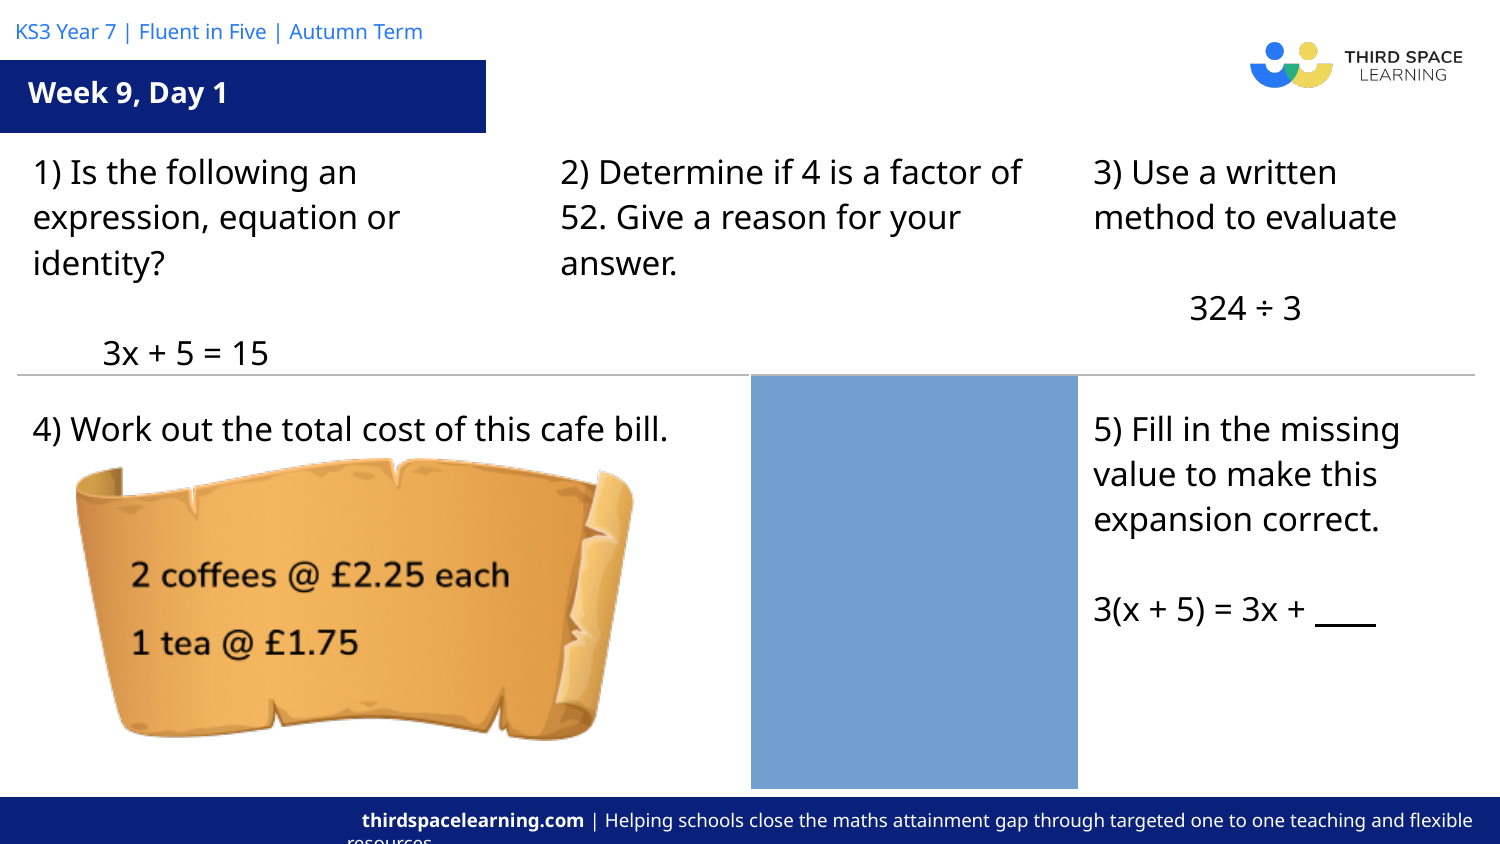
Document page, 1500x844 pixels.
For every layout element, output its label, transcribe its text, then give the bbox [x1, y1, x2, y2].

table_header 3) Use a written method to evaluate 324 ÷ 3 [1079, 142, 1474, 374]
text_box Week 9, Day 1 [13, 59, 383, 125]
table_header 2) Determine if 4 is a factor of 52. Give a reason for your answer. [546, 142, 1078, 374]
picture [76, 458, 634, 742]
table_header 1) Is the following an expression, equation or identity? 3x + 5 = 15 [19, 142, 544, 374]
table_cell 5) Fill in the missing value to make this expansion correct. 3(x + 5) = 3x + . [1079, 376, 1474, 788]
picture [1250, 33, 1465, 99]
table_cell 4) Work out the total cost of this cafe bill. [19, 376, 749, 788]
